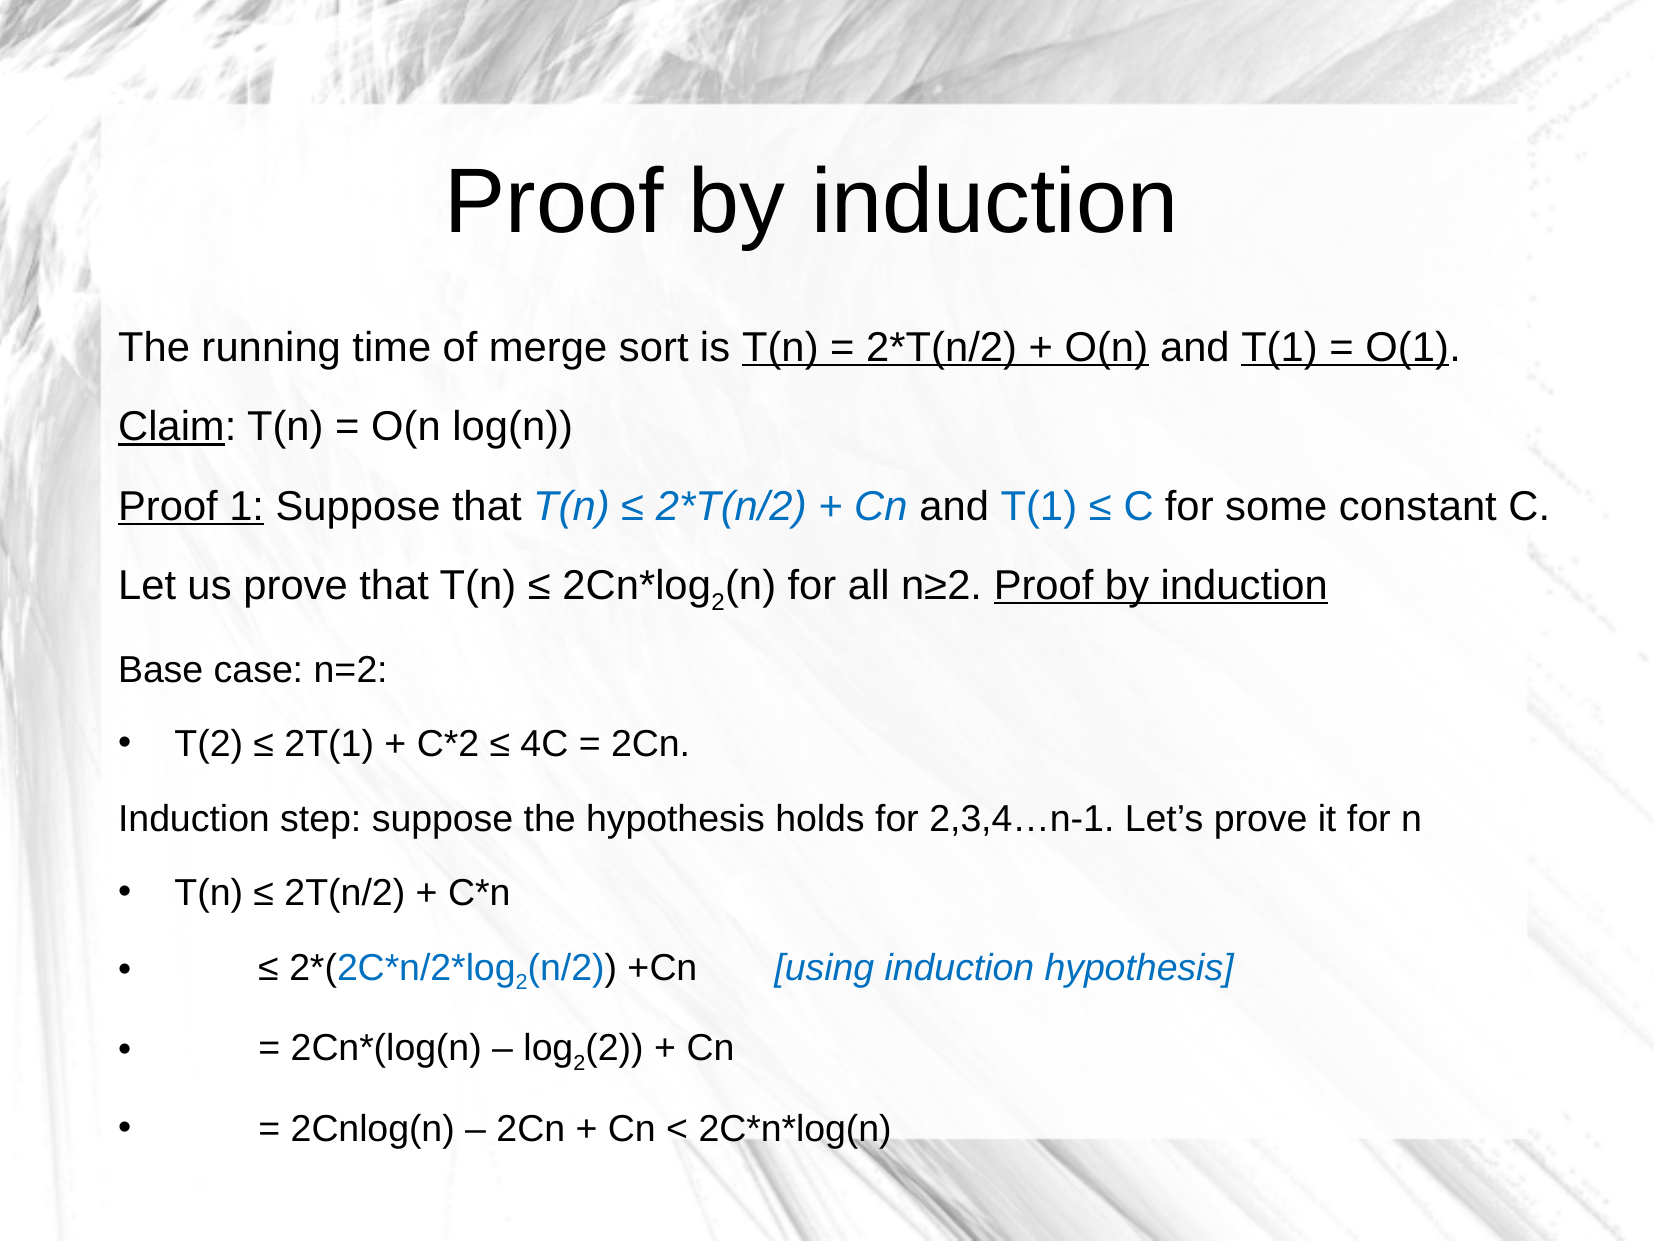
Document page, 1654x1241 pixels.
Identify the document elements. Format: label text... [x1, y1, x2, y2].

list The running time of merge sort is T(n) = 2*T(n/2) + O(n) and T(1) = O(1). Claim: T(n) = O(n log(n)) Proof 1: Suppose that T(n) ≤ 2*T(n/2) + Cn and T(1) ≤ C for some constant C. Let us prove that T(n) ≤ 2Cn*log2(n) for all n≥2. Proof by induction Base case: n=2: T(2) ≤ 2T(1) + C*2 ≤ 4C = 2Cn. Induction step: suppose the hypothesis holds for 2,3,4…n-1. Let’s prove it for n T(n) ≤ 2T(n/2) + C*n ≤ 2*(2C*n/2*log2(n/2)) +Cn [using induction hypothesis] = 2Cn*(log(n) – log2(2)) + Cn = 2Cnlog(n) – 2Cn + Cn < 2C*n*log(n) [118, 319, 1571, 1102]
title Proof by induction [118, 112, 1506, 281]
picture [0, 0, 1654, 1241]
